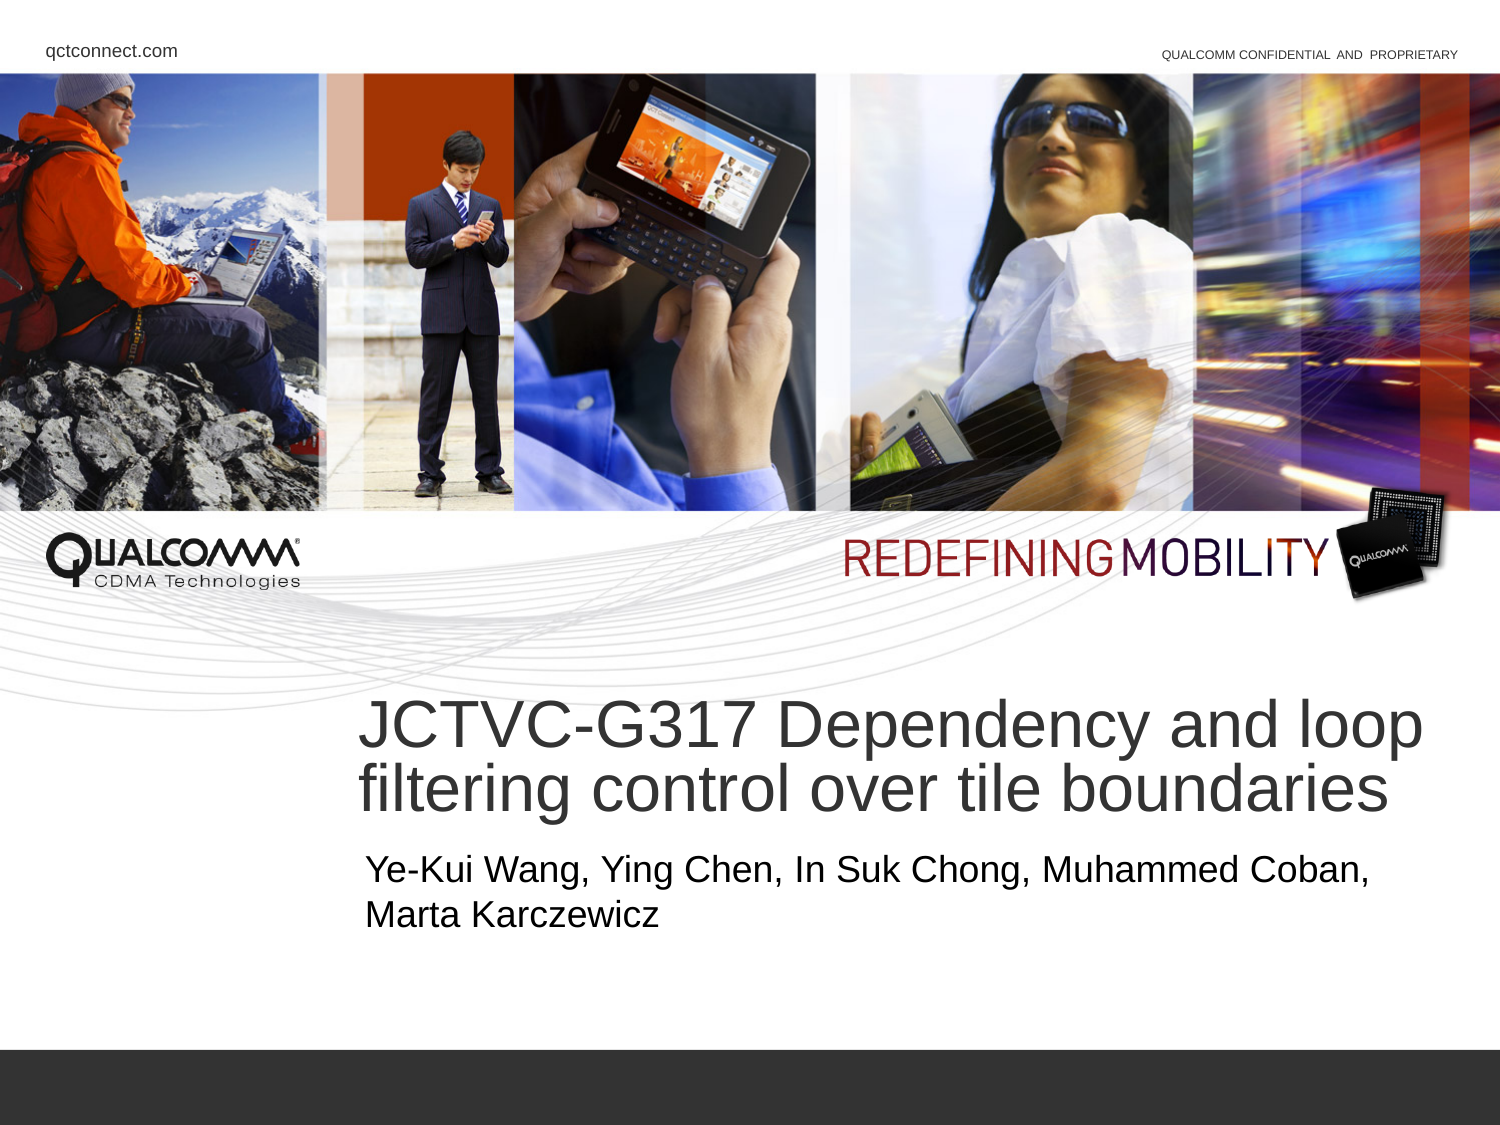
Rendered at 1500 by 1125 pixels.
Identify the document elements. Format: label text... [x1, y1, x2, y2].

picture [0, 12, 1500, 744]
title JCTVC-G317 Dependency and loop filtering control over tile boundaries [343, 590, 1480, 833]
text_box Ye-Kui Wang, Ying Chen, In Suk Chong, Muhammed Coban, Marta Karczewicz [349, 837, 1463, 943]
